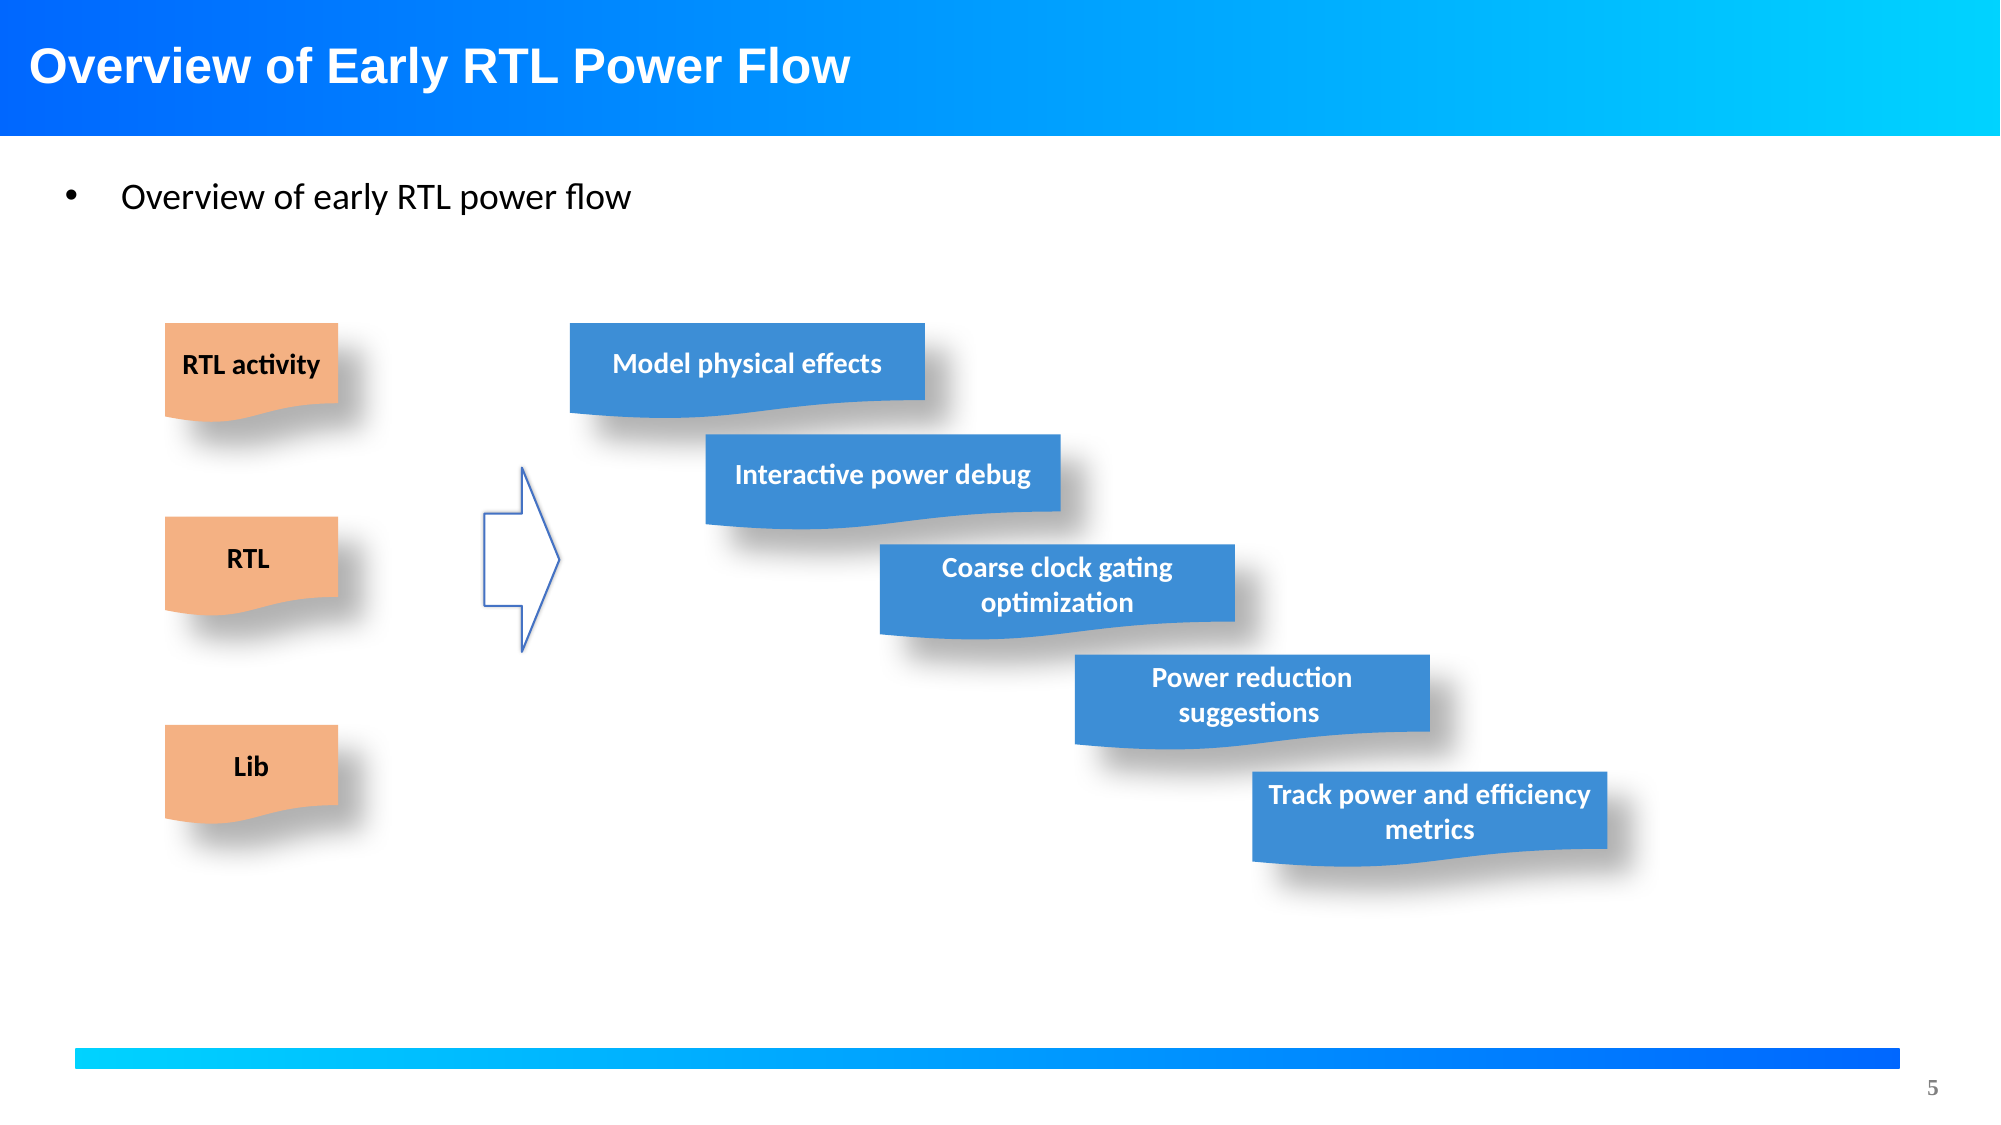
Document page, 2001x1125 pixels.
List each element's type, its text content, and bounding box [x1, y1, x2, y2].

text_box [484, 467, 560, 652]
text_box Track power and efficiency metrics [1252, 771, 1608, 867]
text_box Interactive power debug [705, 434, 1061, 530]
text_box Model physical effects [569, 323, 925, 418]
text_box Coarse clock gating optimization [879, 544, 1235, 640]
text_box RTL activity [164, 322, 339, 423]
text_box Power reduction suggestions [1074, 654, 1430, 750]
title Overview of Early RTL Power Flow [0, 0, 1725, 135]
text_box RTL [164, 516, 339, 616]
text_box Lib [164, 724, 339, 825]
text_box Overview of early RTL power flow [50, 142, 1800, 225]
